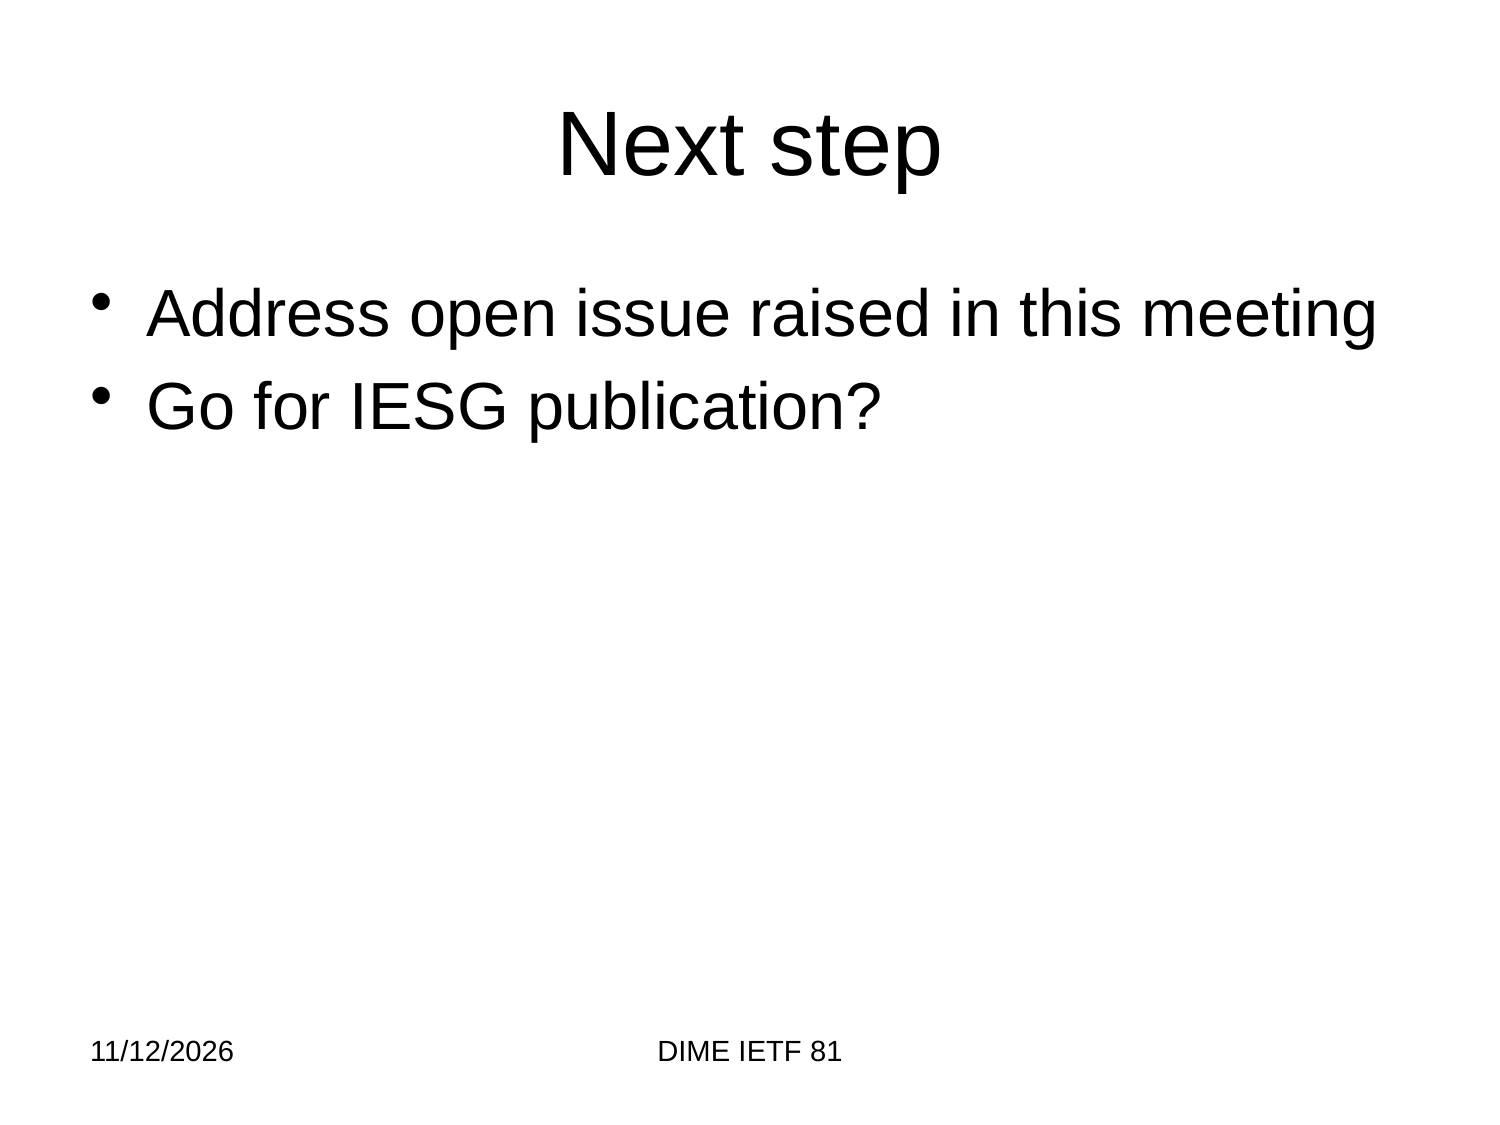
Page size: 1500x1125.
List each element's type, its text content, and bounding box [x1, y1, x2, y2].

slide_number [74, 1024, 426, 1103]
footer DIME IETF 81 [512, 1024, 988, 1103]
list Address open issue raised in this meeting Go for IESG publication? [74, 262, 1426, 1006]
title Next step [74, 44, 1426, 233]
